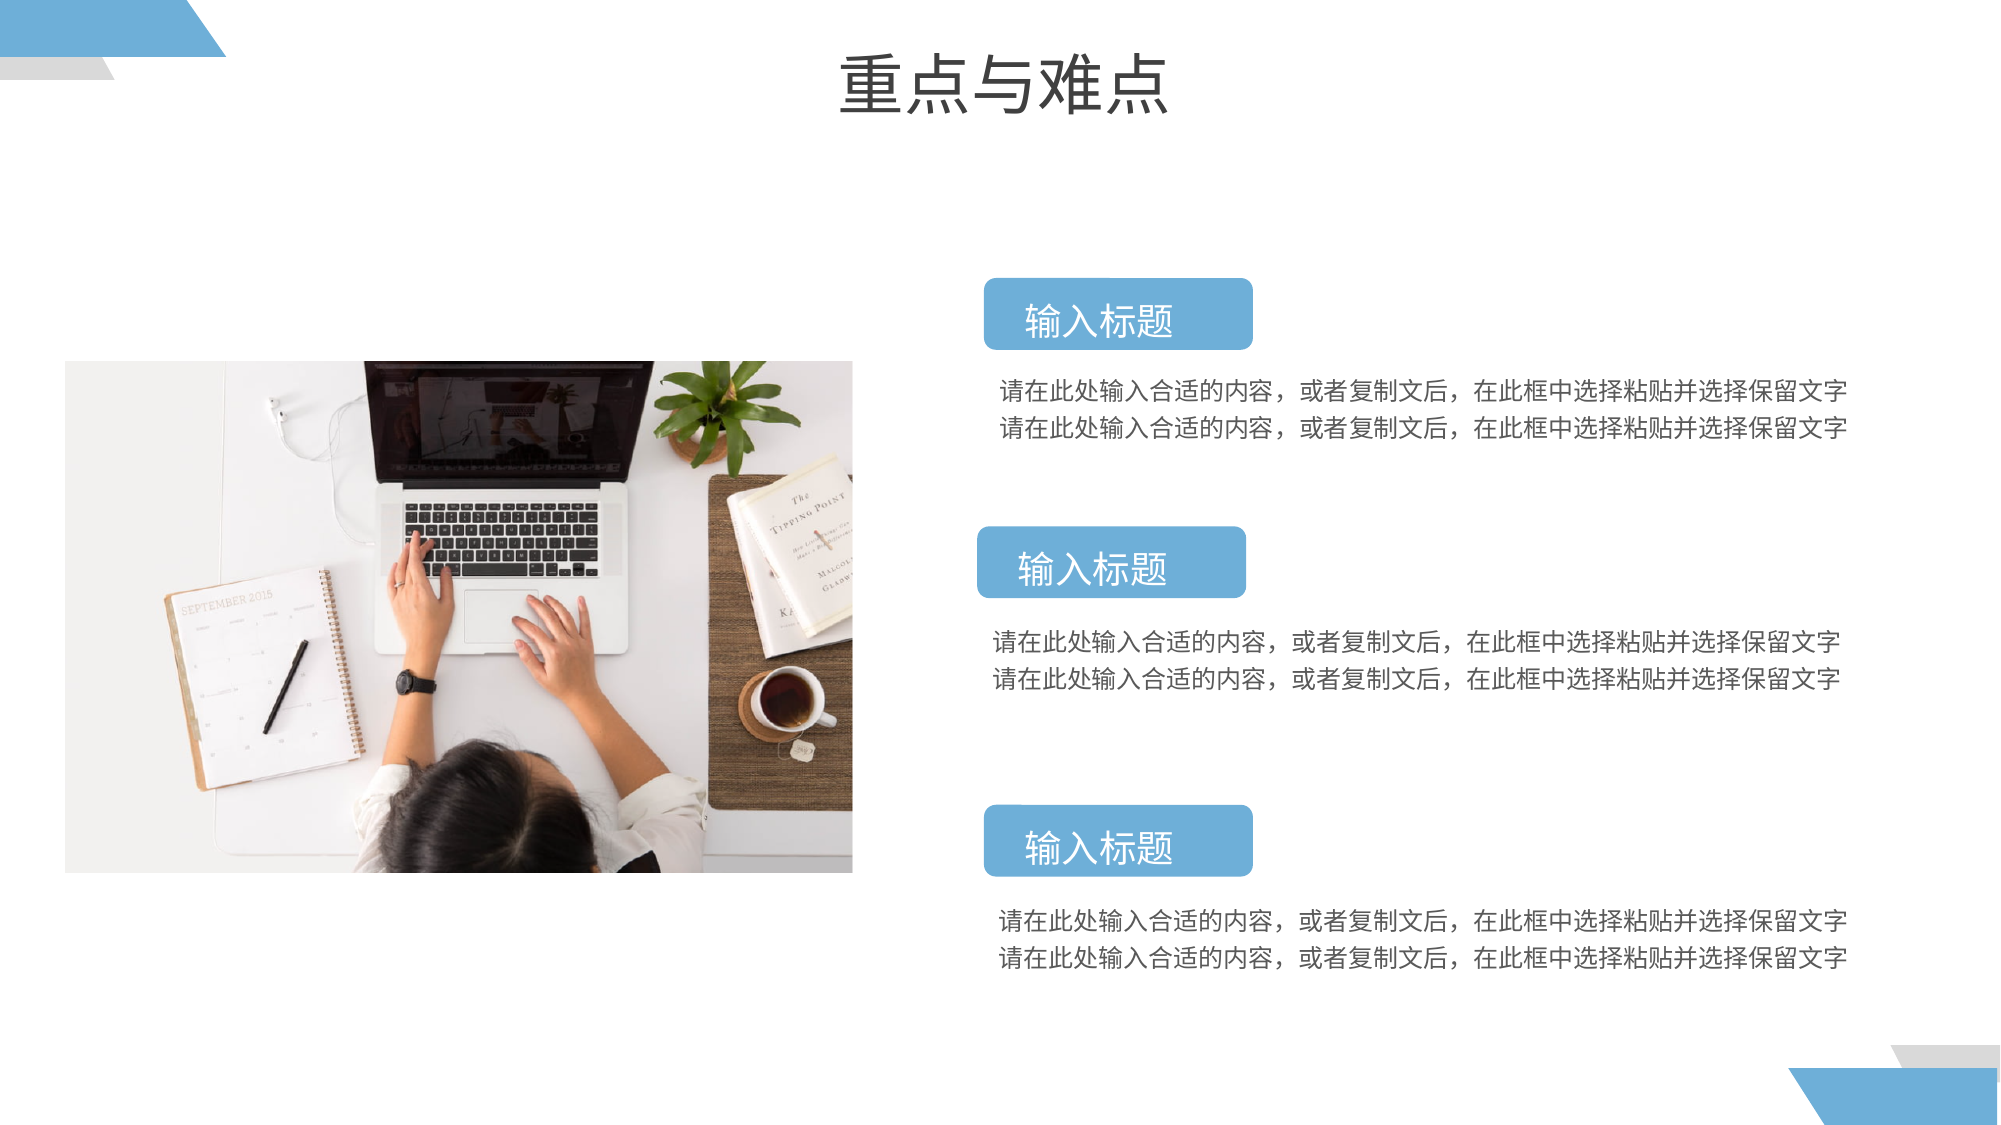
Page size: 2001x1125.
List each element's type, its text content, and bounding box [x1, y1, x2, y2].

text_box 重点与难点 [822, 35, 1247, 131]
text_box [977, 526, 1247, 600]
picture [65, 361, 860, 873]
text_box 请在此处输入合适的内容，或者复制文后，在此框中选择粘贴并选择保留文字请在此处输入合适的内容，或者复制文后，在此框中选择粘贴并选择保留文字 [984, 890, 1870, 1018]
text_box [983, 277, 1253, 351]
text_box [983, 804, 1253, 878]
text_box 请在此处输入合适的内容，或者复制文后，在此框中选择粘贴并选择保留文字请在此处输入合适的内容，或者复制文后，在此框中选择粘贴并选择保留文字 [977, 611, 1863, 739]
text_box 请在此处输入合适的内容，或者复制文后，在此框中选择粘贴并选择保留文字请在此处输入合适的内容，或者复制文后，在此框中选择粘贴并选择保留文字 [984, 360, 1870, 488]
